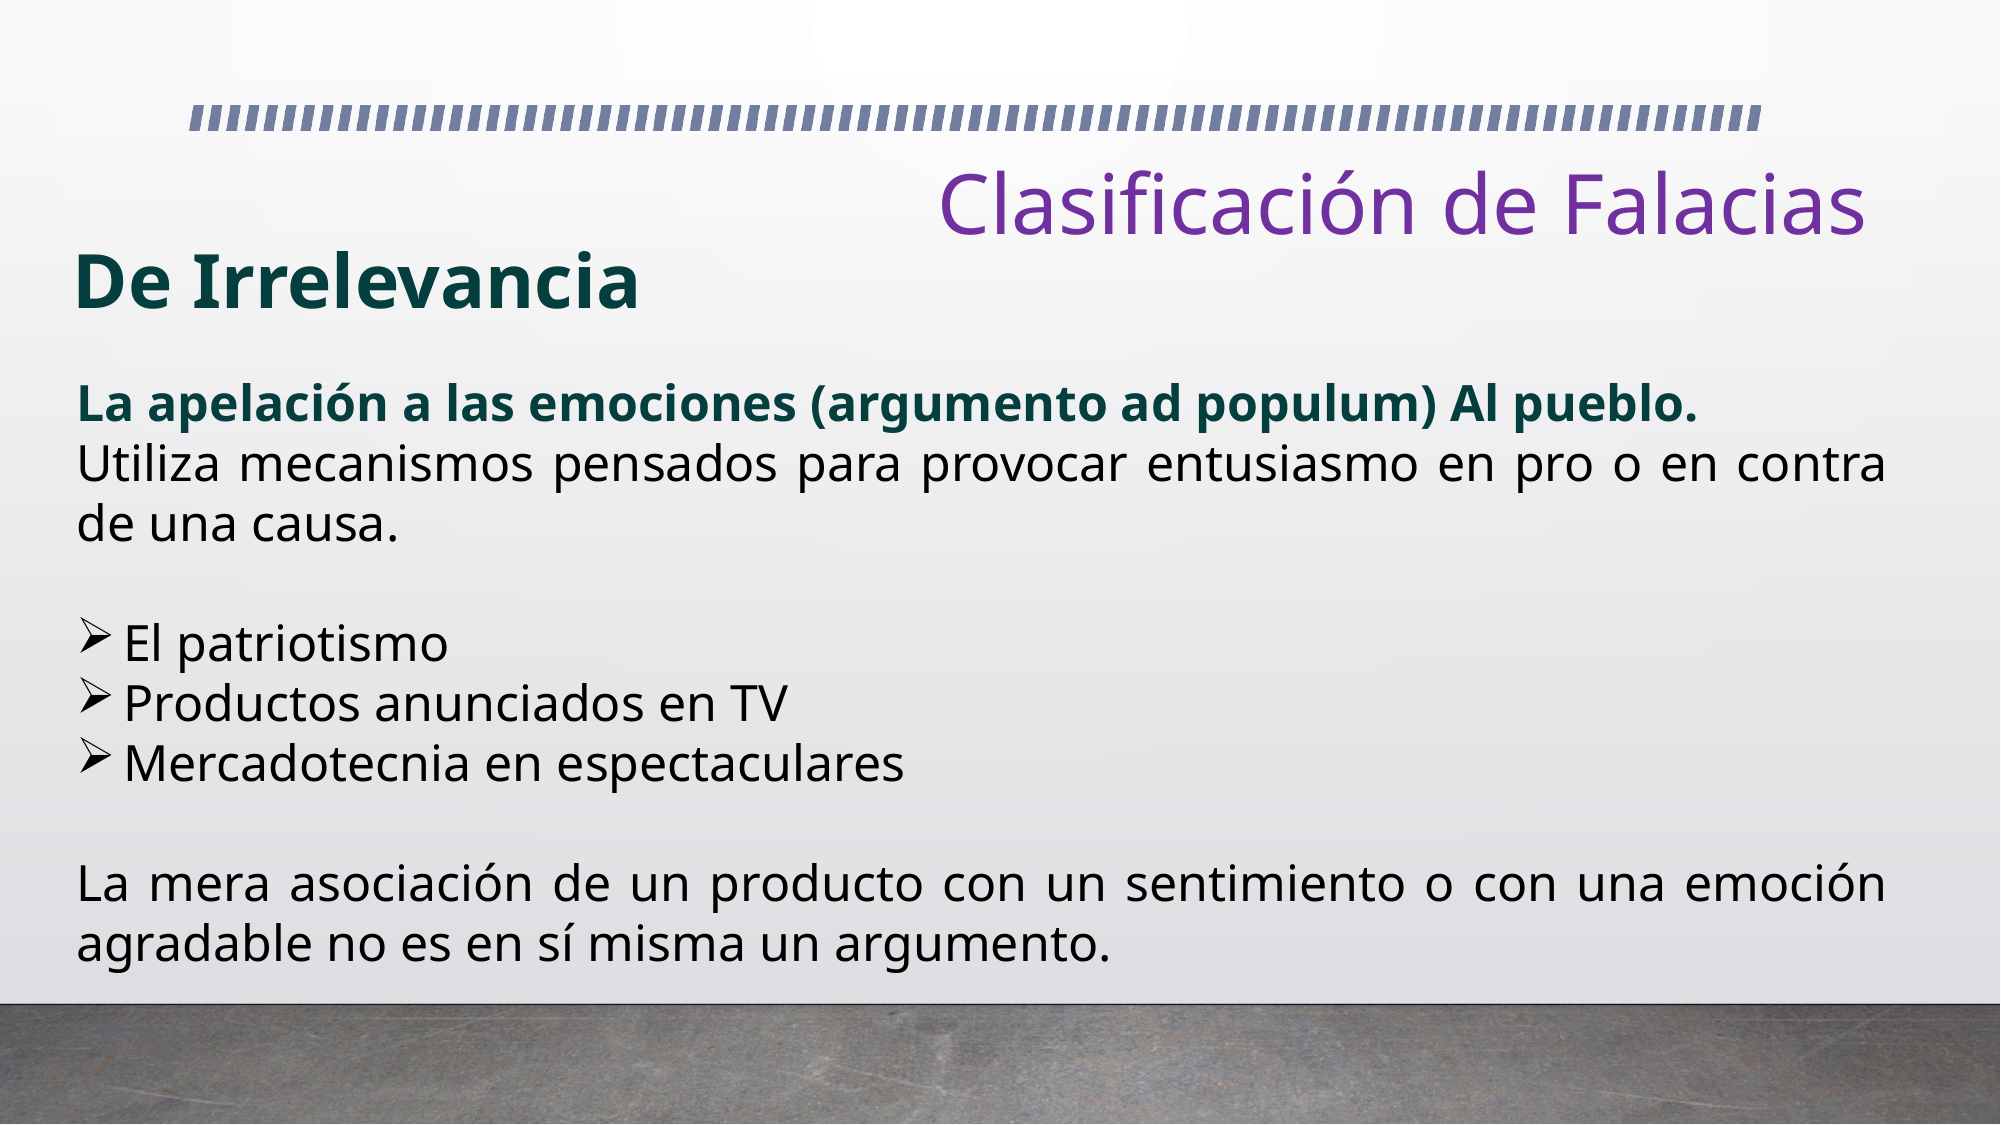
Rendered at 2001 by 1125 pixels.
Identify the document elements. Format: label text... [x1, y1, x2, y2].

text_box De Irrelevancia [58, 226, 657, 332]
picture [0, 1004, 2000, 1124]
text_box Clasificación de Falacias [923, 143, 1884, 259]
text_box La apelación a las emociones (argumento ad populum) Al pueblo. Utiliza mecanismos pensados para provocar entusiasmo en pro o en contra de una causa. El patriotismo Productos anunciados en TV Mercadotecnia en espectaculares La mera asociación de un producto con un sentimiento o con una emoción agradable no es en sí misma un argumento. [61, 363, 1904, 979]
